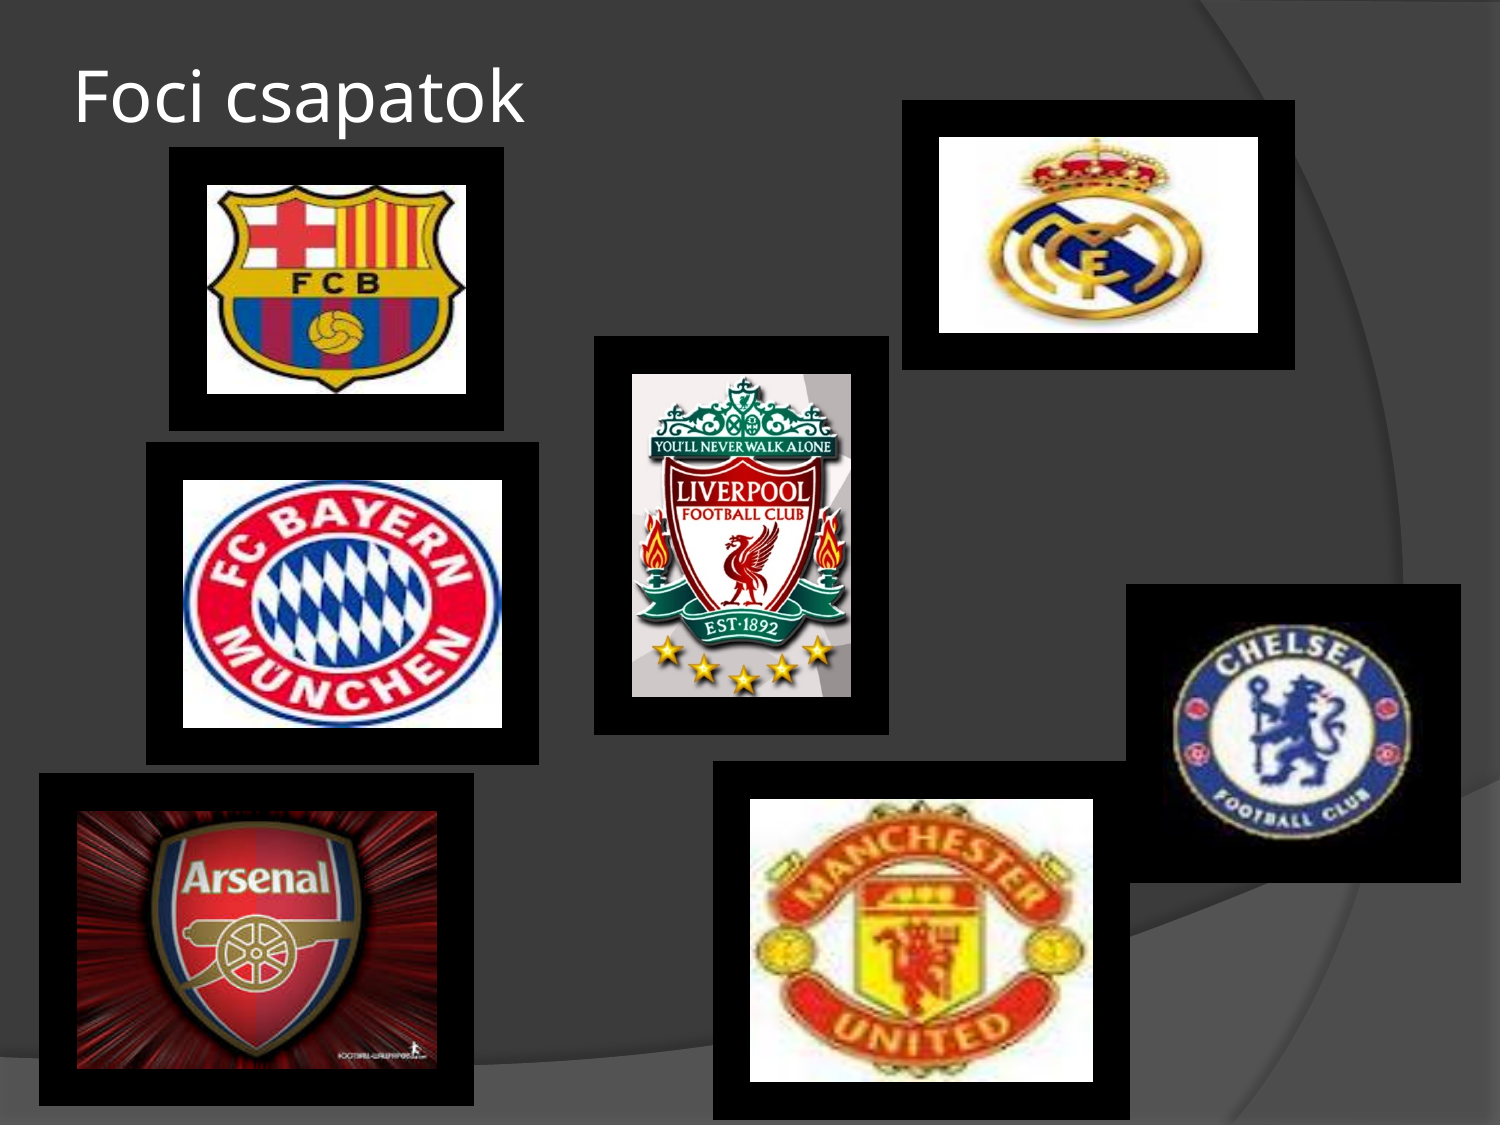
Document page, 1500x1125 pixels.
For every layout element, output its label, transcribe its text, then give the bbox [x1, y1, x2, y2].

picture [76, 810, 437, 1069]
picture [1163, 621, 1424, 847]
picture [938, 136, 1259, 333]
picture [749, 798, 1093, 1083]
picture [631, 373, 852, 698]
picture [182, 479, 503, 729]
picture [206, 184, 467, 395]
title Foci csapatok [64, 42, 1290, 231]
